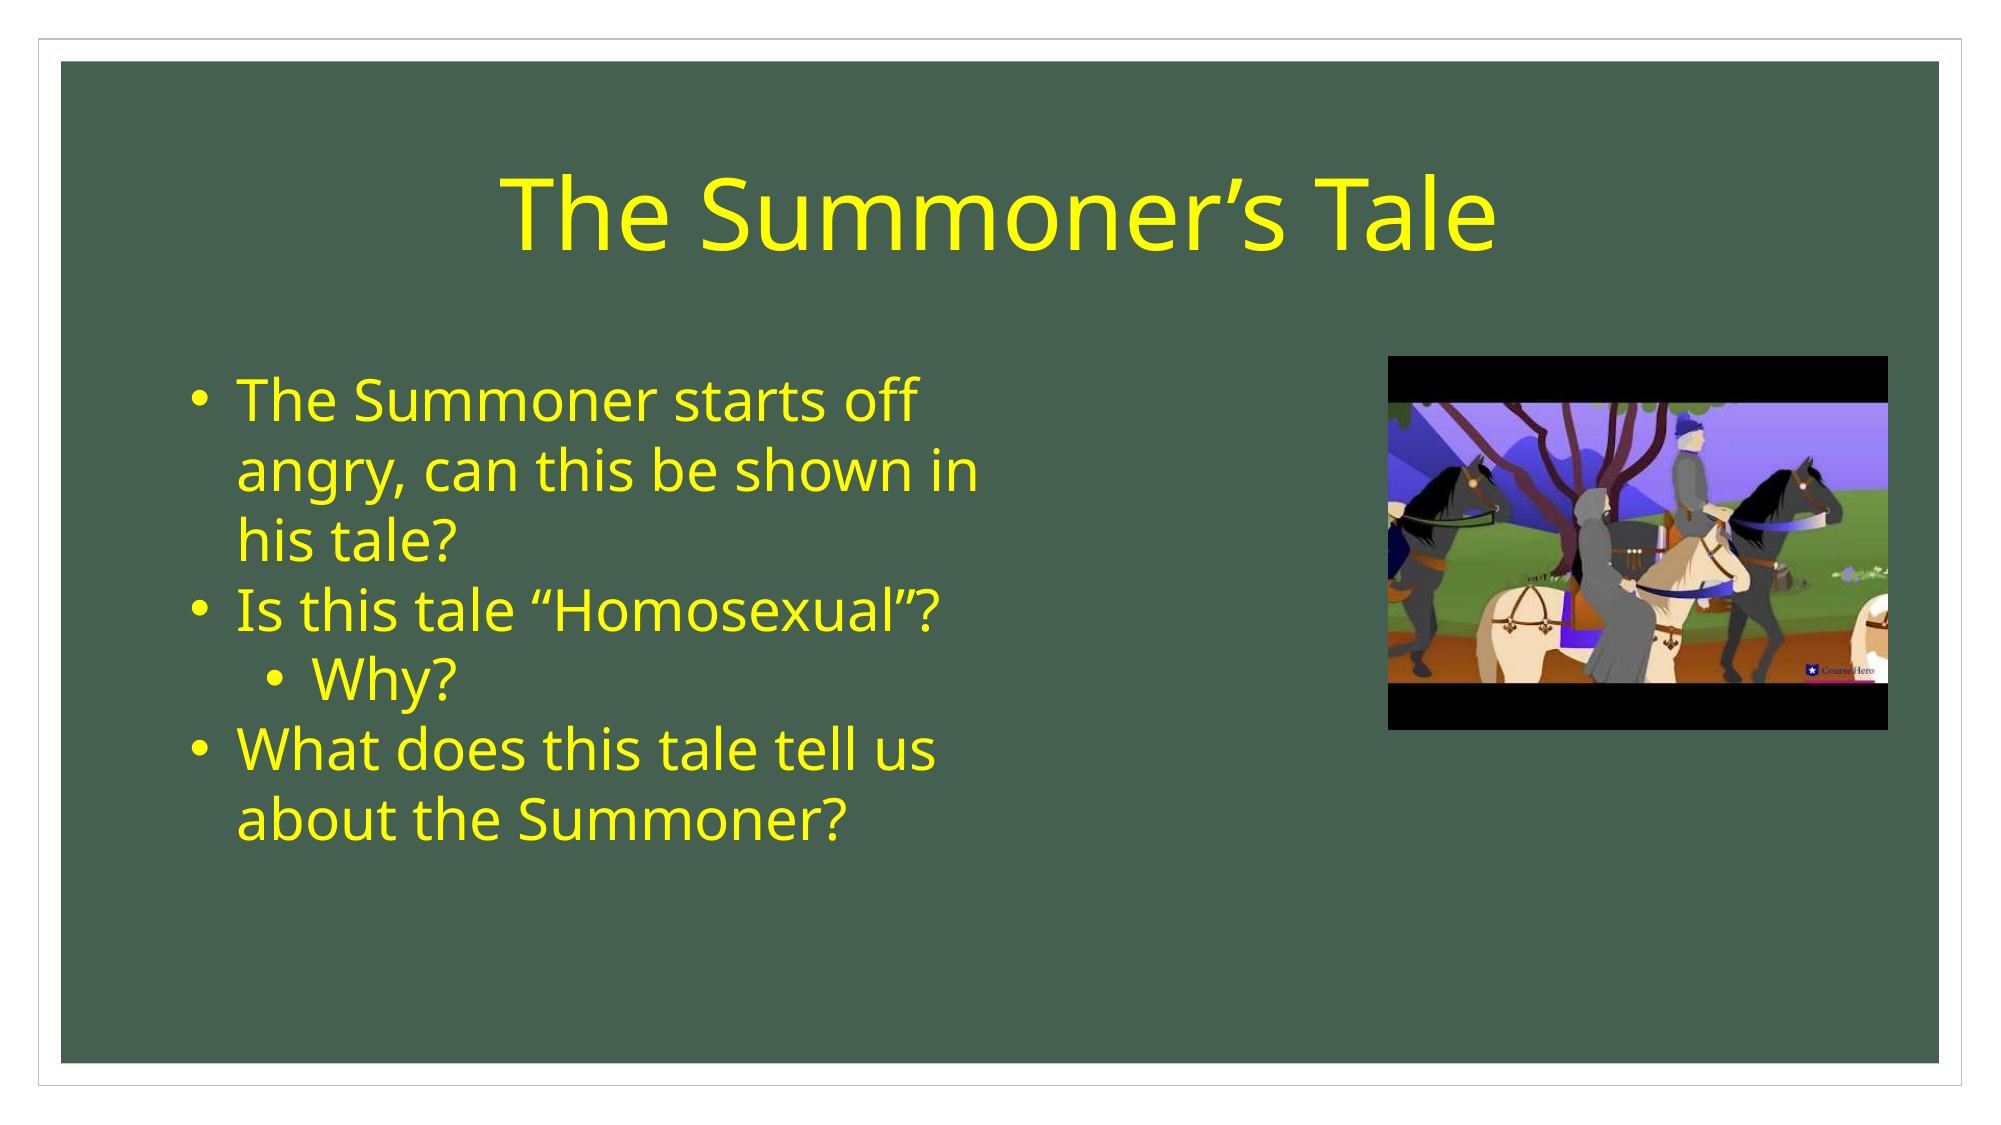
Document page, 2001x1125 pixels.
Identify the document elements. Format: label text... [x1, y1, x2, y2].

title The Summoner’s Tale [174, 105, 1825, 331]
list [1387, 355, 1889, 731]
text_box The Summoner starts off angry, can this be shown in his tale? Is this tale “Homosexual”? Why? What does this tale tell us about the Summoner? [174, 355, 1000, 860]
